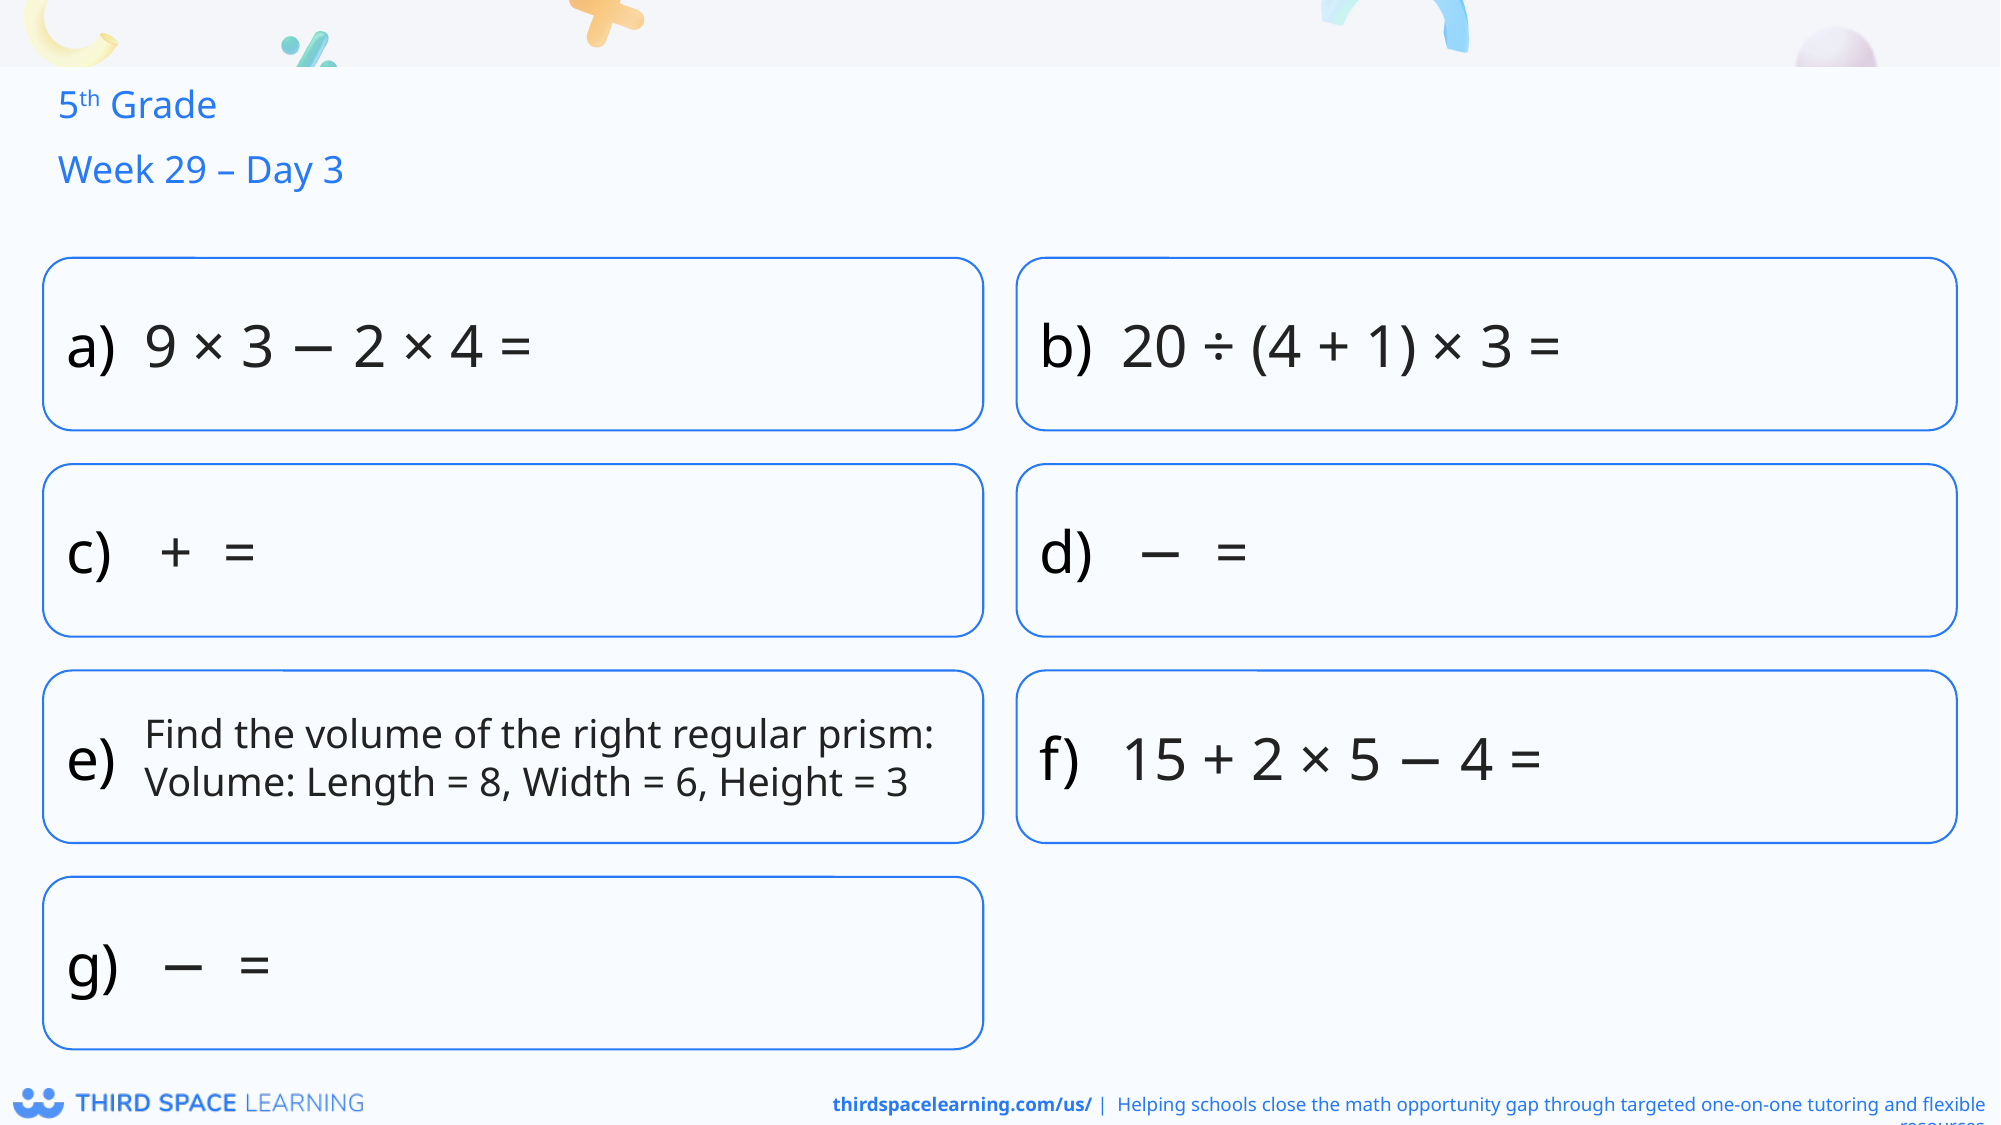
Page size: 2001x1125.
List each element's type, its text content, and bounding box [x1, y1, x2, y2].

list 15 + 2 × 5 − 4 = [1106, 684, 1939, 829]
text_box 5th Grade Week 29 – Day 3 [43, 73, 509, 212]
picture [13, 1088, 365, 1119]
list 20 ÷ (4 + 1) × 3 = [1106, 272, 1939, 416]
picture [0, 0, 2000, 67]
list Find the volume of the right regular prism: Volume: Length = 8, Width = 6, Height = 3 [129, 684, 962, 829]
list 9 × 3 − 2 × 4 = [129, 272, 962, 416]
